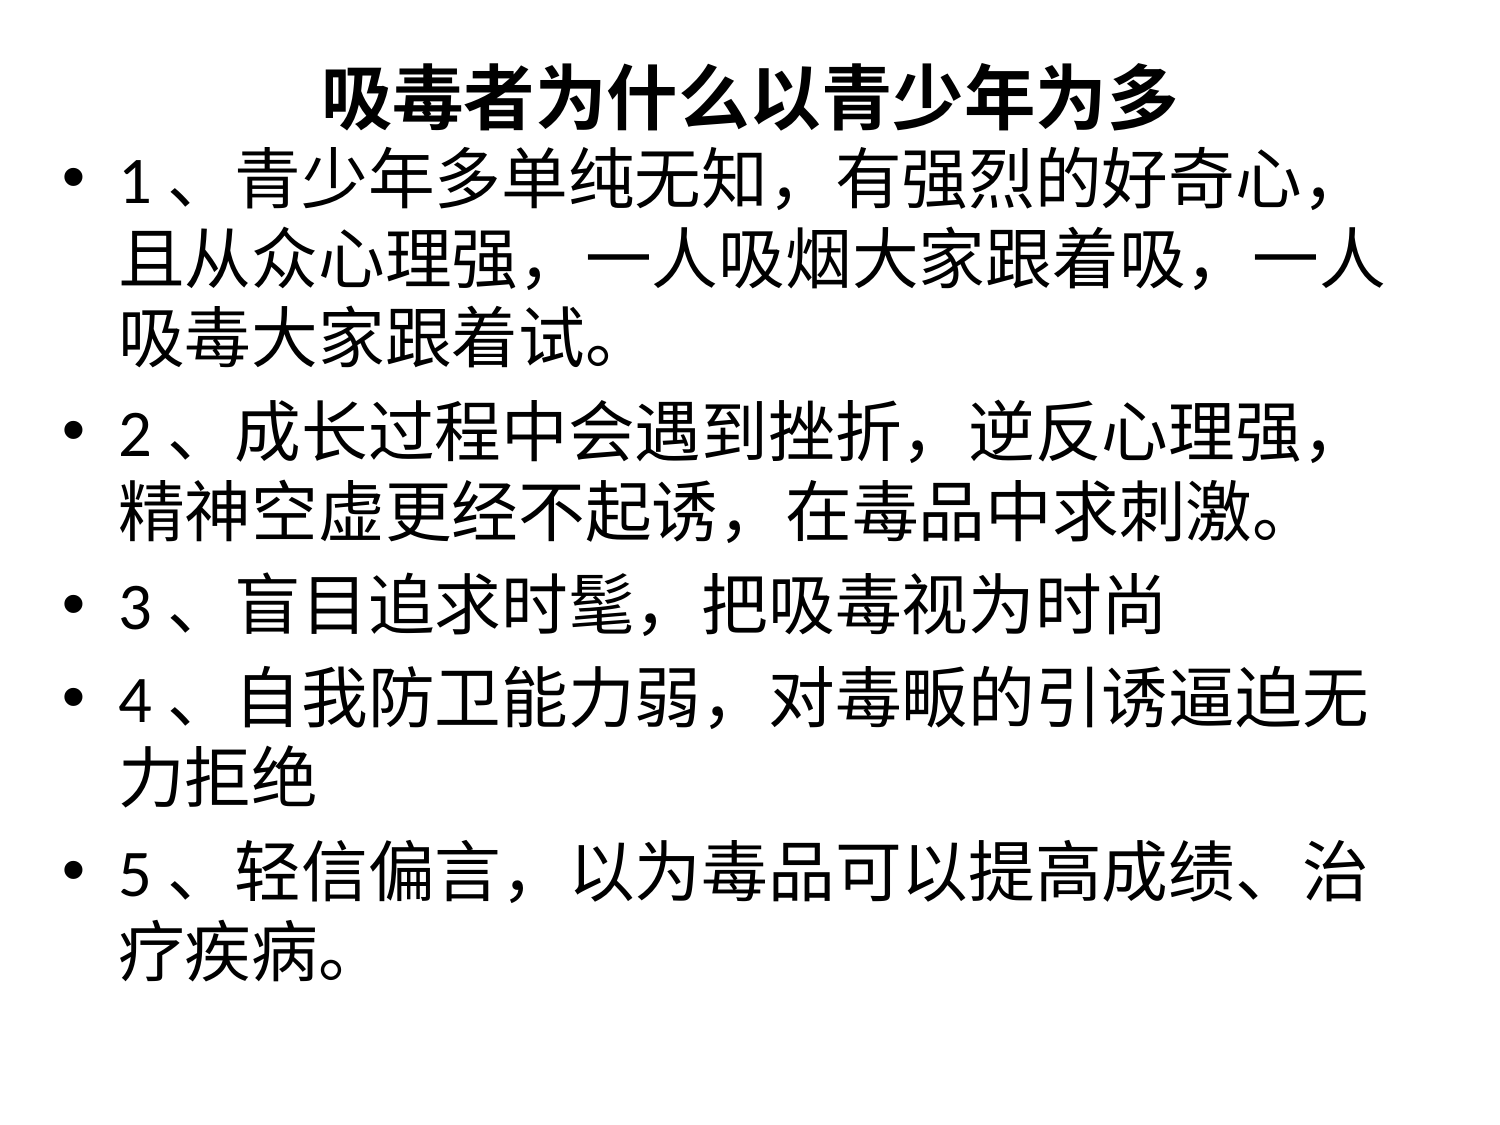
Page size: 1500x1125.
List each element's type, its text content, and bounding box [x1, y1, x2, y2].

list 1、青少年多单纯无知，有强烈的好奇心，且从众心理强，一人吸烟大家跟着吸，一人吸毒大家跟着试。 2、成长过程中会遇到挫折，逆反心理强，精神空虚更经不起诱，在毒品中求刺激。 3、盲目追求时髦，把吸毒视为时尚 4、自我防卫能力弱，对毒畈的引诱逼迫无力拒绝 5、轻信偏言，以为毒品可以提高成绩、治疗疾病。 [46, 128, 1402, 1064]
title 吸毒者为什么以青少年为多 [75, 45, 1425, 233]
